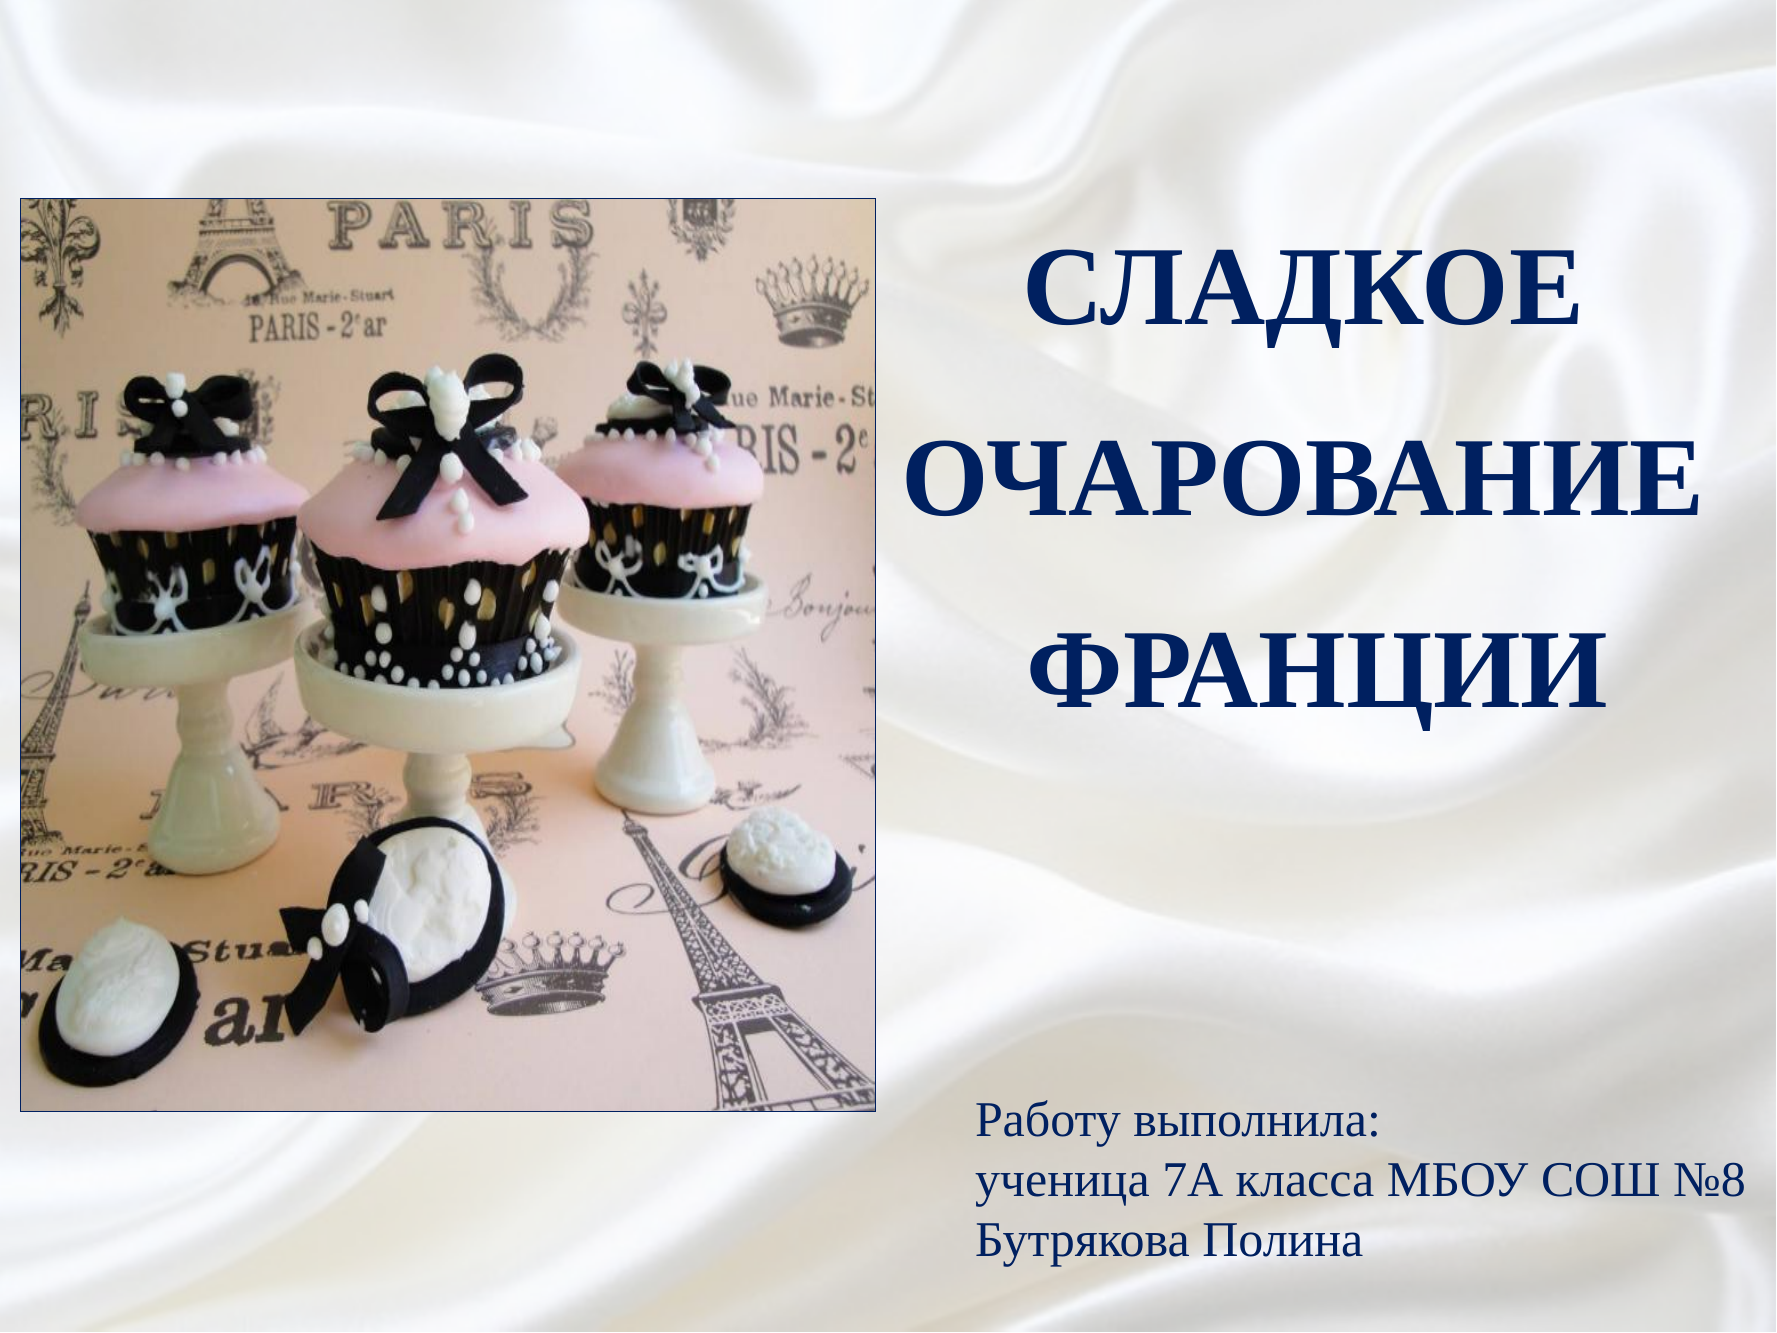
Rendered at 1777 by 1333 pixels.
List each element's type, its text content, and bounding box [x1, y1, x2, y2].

text_box Работу выполнила: ученица 7А класса МБОУ СОШ №8 Бутрякова Полина [960, 1079, 1776, 1274]
text_box Сладкое очарование Франции [886, 204, 1749, 738]
picture [20, 198, 876, 1112]
